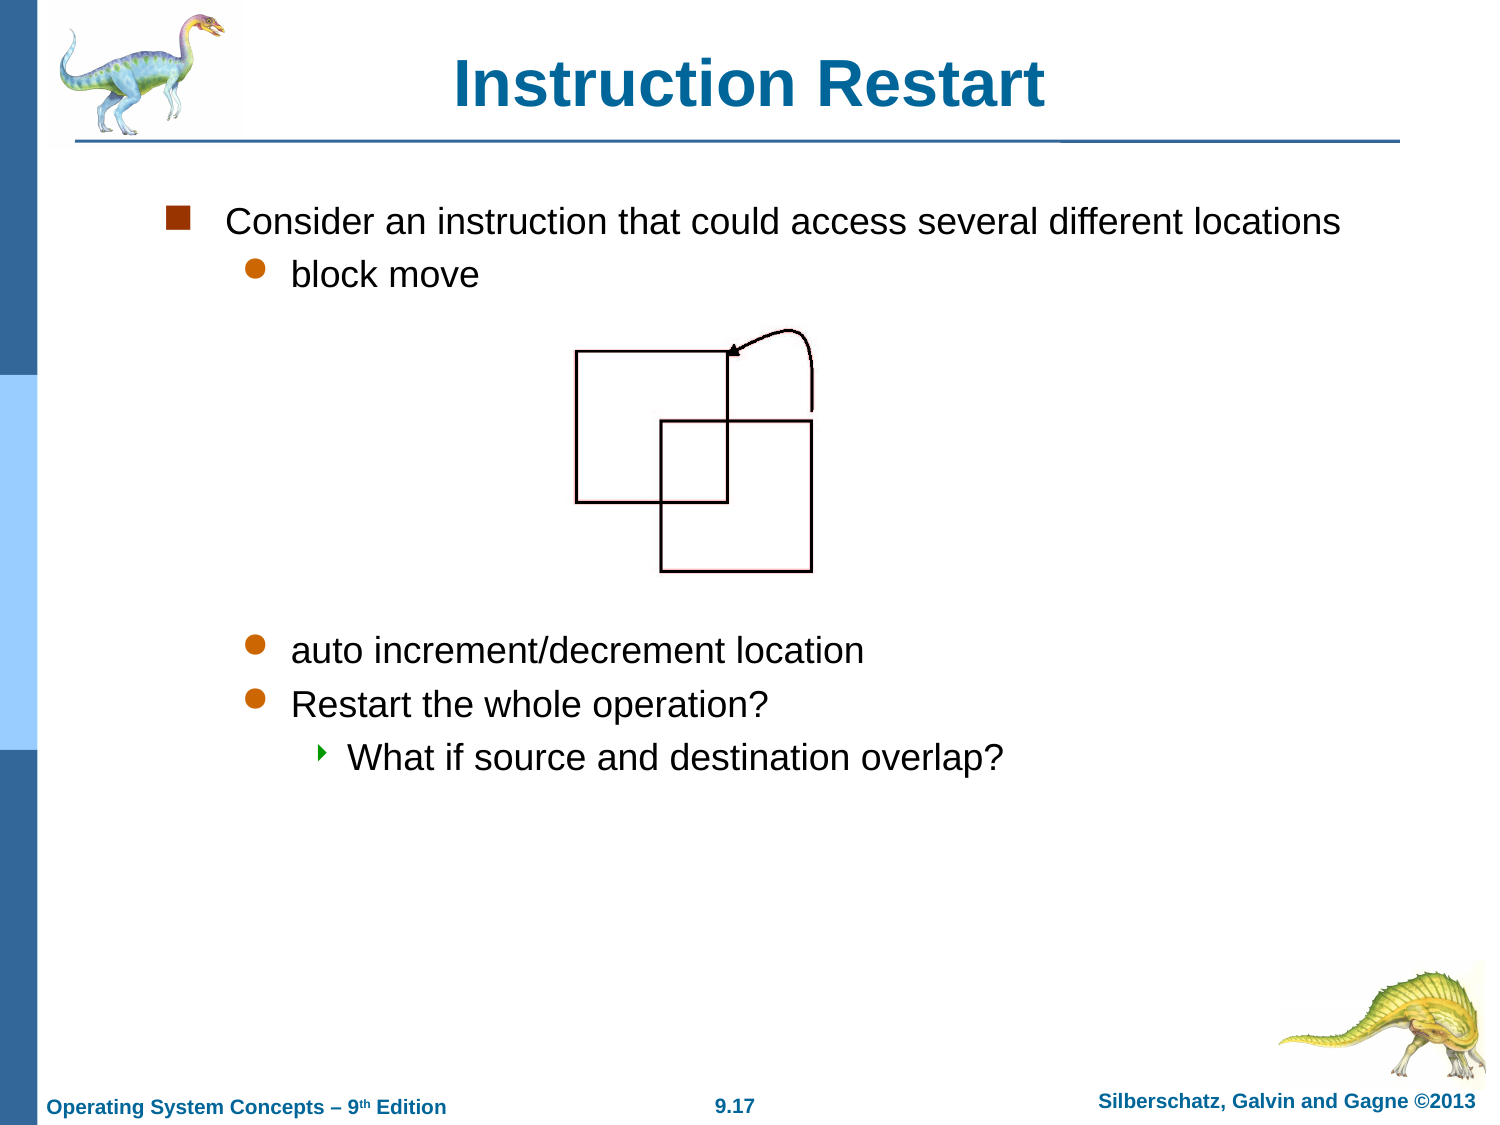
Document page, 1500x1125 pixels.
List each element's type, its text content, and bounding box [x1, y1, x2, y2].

picture [566, 313, 824, 583]
picture [1275, 959, 1486, 1090]
picture [46, 0, 243, 149]
title Instruction Restart [74, 32, 1426, 128]
list Consider an instruction that could access several different locations block move auto increment/decrement location Restart the whole operation? What if source and destination overlap? [153, 189, 1418, 866]
